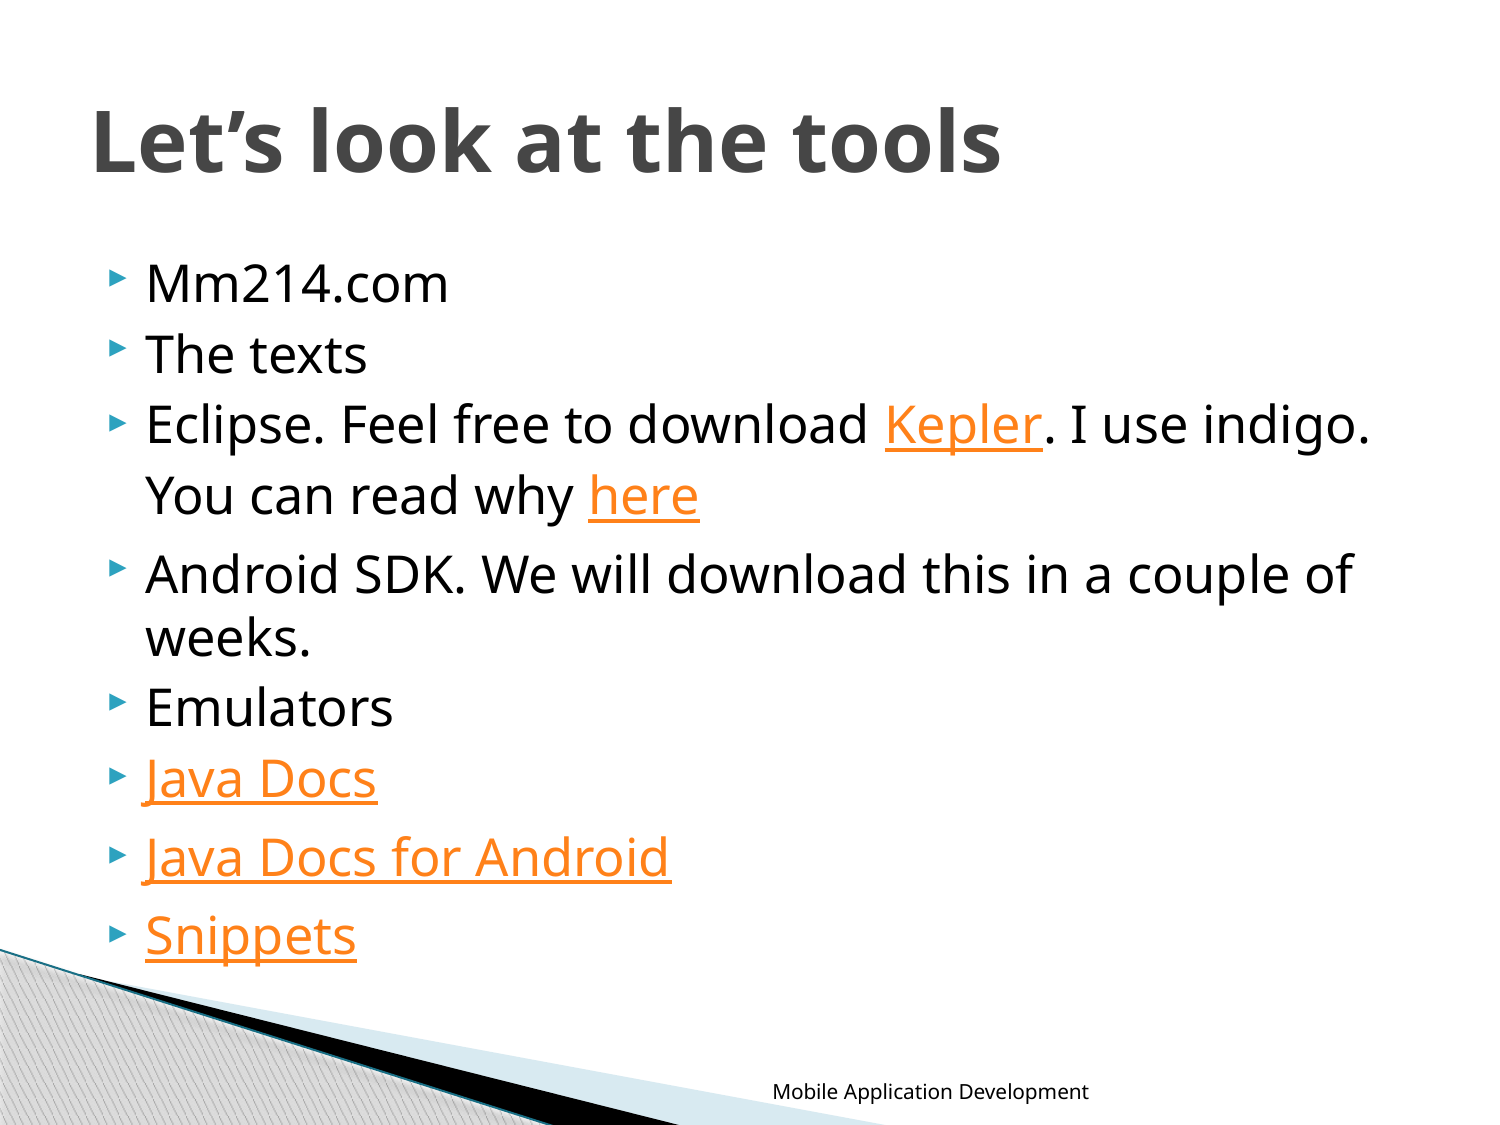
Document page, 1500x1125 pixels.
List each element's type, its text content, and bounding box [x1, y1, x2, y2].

list Mm214.com The texts Eclipse. Feel free to download Kepler. I use indigo. You can read why here Android SDK. We will download this in a couple of weeks. Emulators Java Docs Java Docs for Android Snippets [75, 243, 1425, 986]
title Let’s look at the tools [75, 45, 1425, 233]
footer Mobile Application Development [718, 1051, 1105, 1112]
